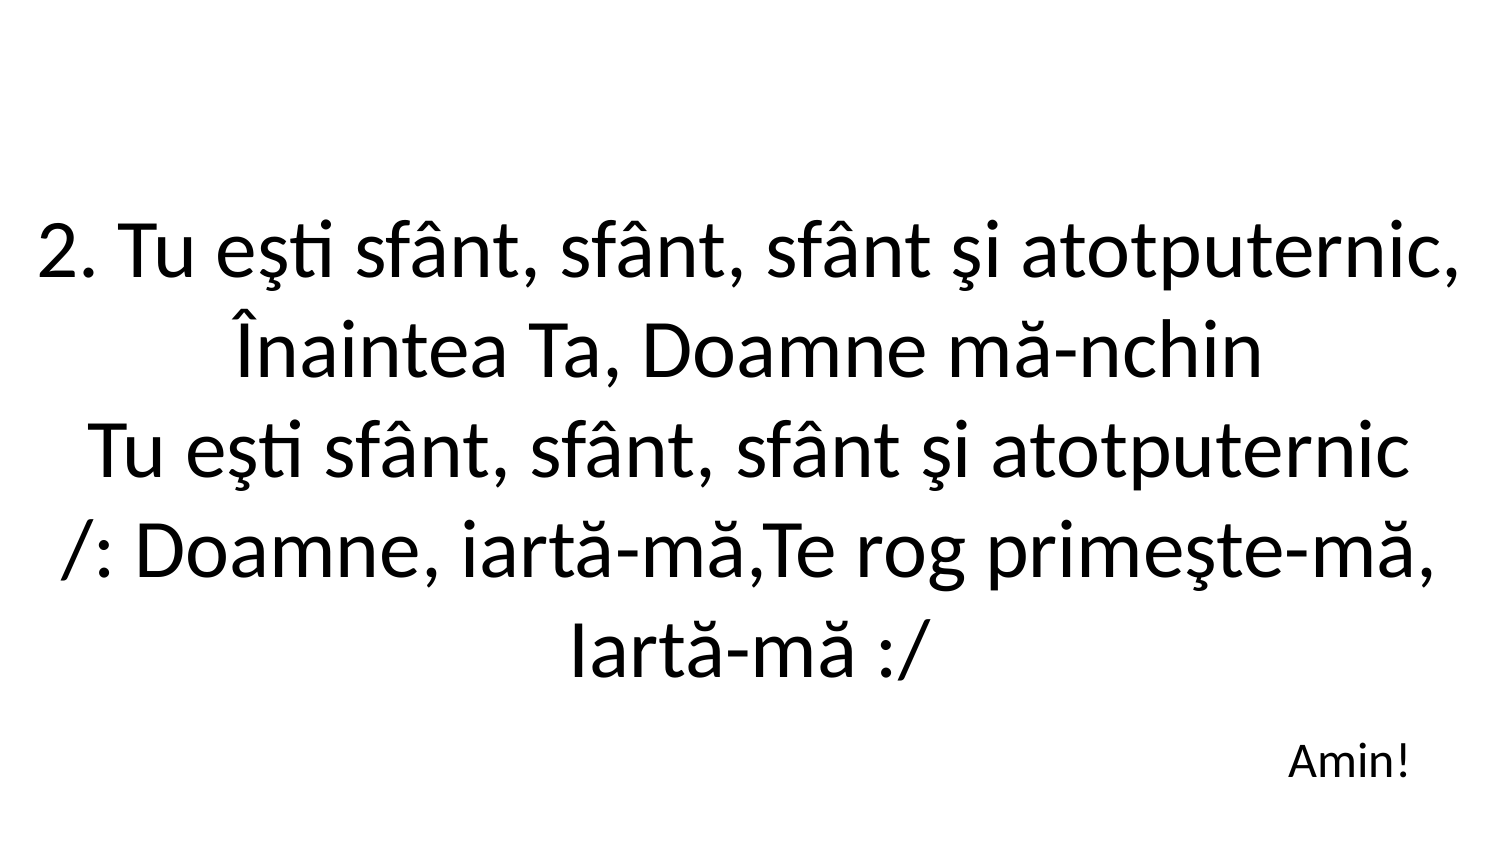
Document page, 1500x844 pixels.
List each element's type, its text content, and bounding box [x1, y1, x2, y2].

text_box Amin! [1273, 674, 1427, 795]
text_box 2. Tu eşti sfânt, sfânt, sfânt şi atotputernic, Înaintea Ta, Doamne mă-nchin Tu eşti sfânt, sfânt, sfânt şi atotputernic /: Doamne, iartă-mă,Te rog primeşte-mă, Iartă-mă :/ [21, 142, 1479, 702]
